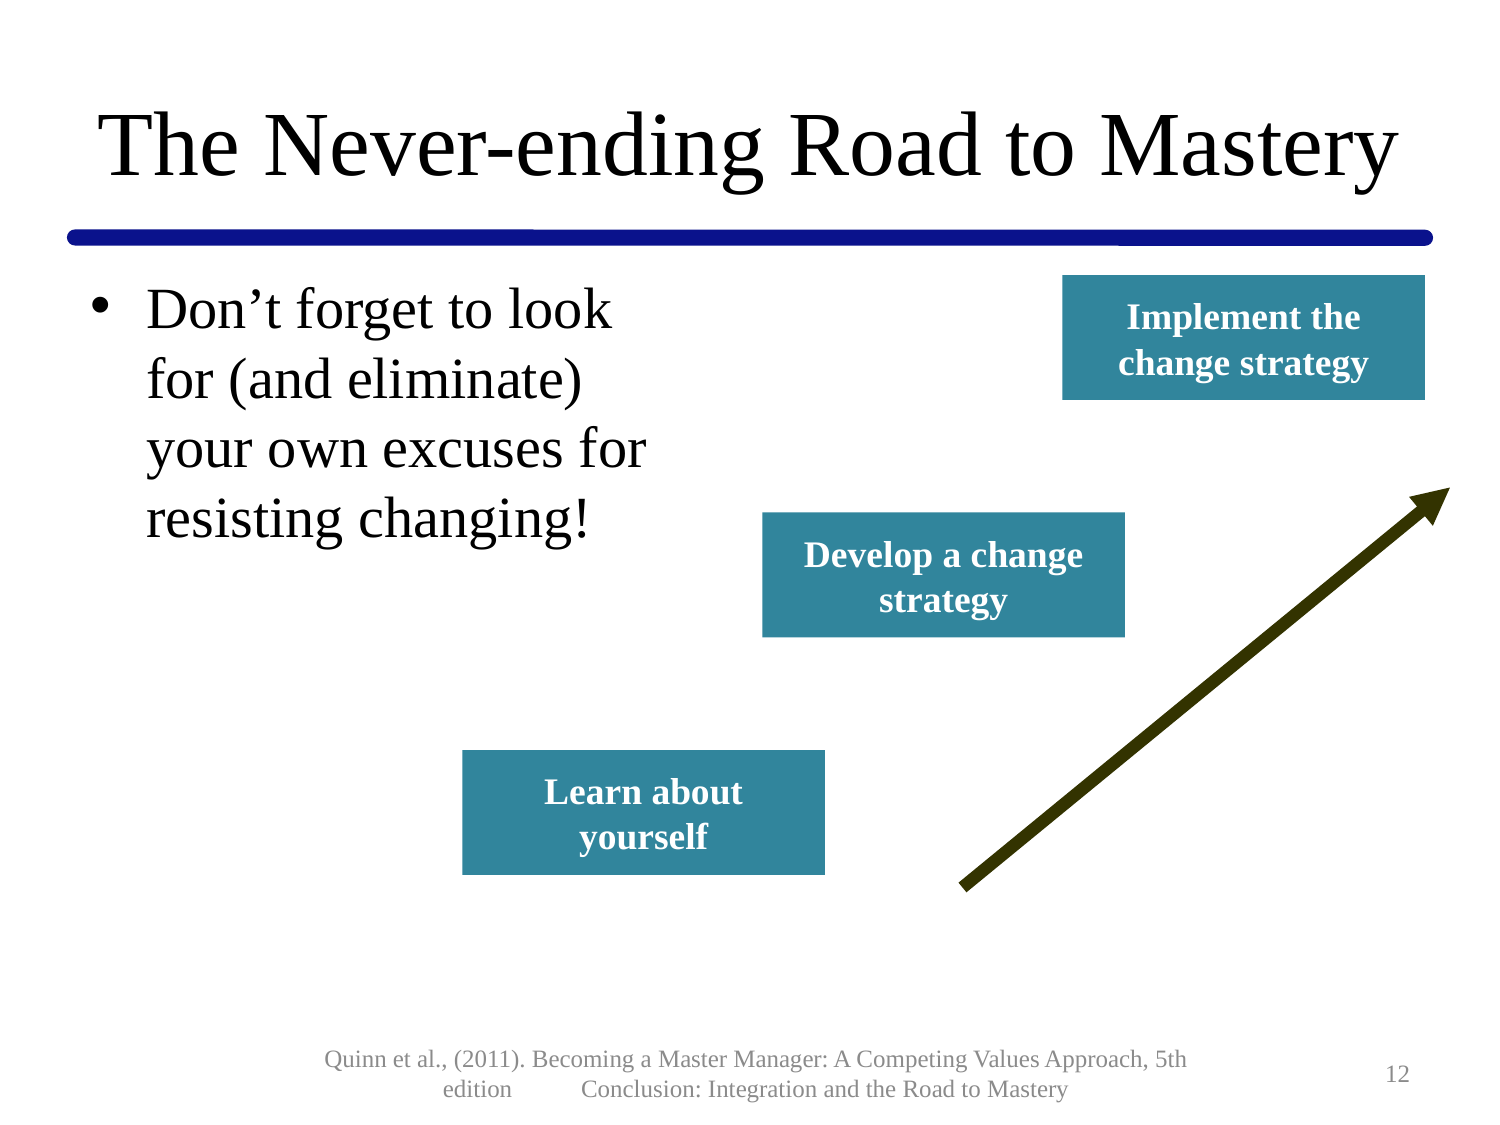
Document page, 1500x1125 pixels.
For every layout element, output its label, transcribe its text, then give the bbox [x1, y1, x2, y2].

footer Quinn et al., (2011). Becoming a Master Manager: A Competing Values Approach, 5th edition Conclusion: Integration and the Road to Mastery [287, 1042, 1074, 1103]
title The Never-ending Road to Mastery [75, 45, 1425, 233]
slide_number 12 [1074, 1042, 1425, 1103]
list Don’t forget to look for (and eliminate) your own excuses for resisting changing! [75, 262, 700, 1005]
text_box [462, 274, 1451, 888]
